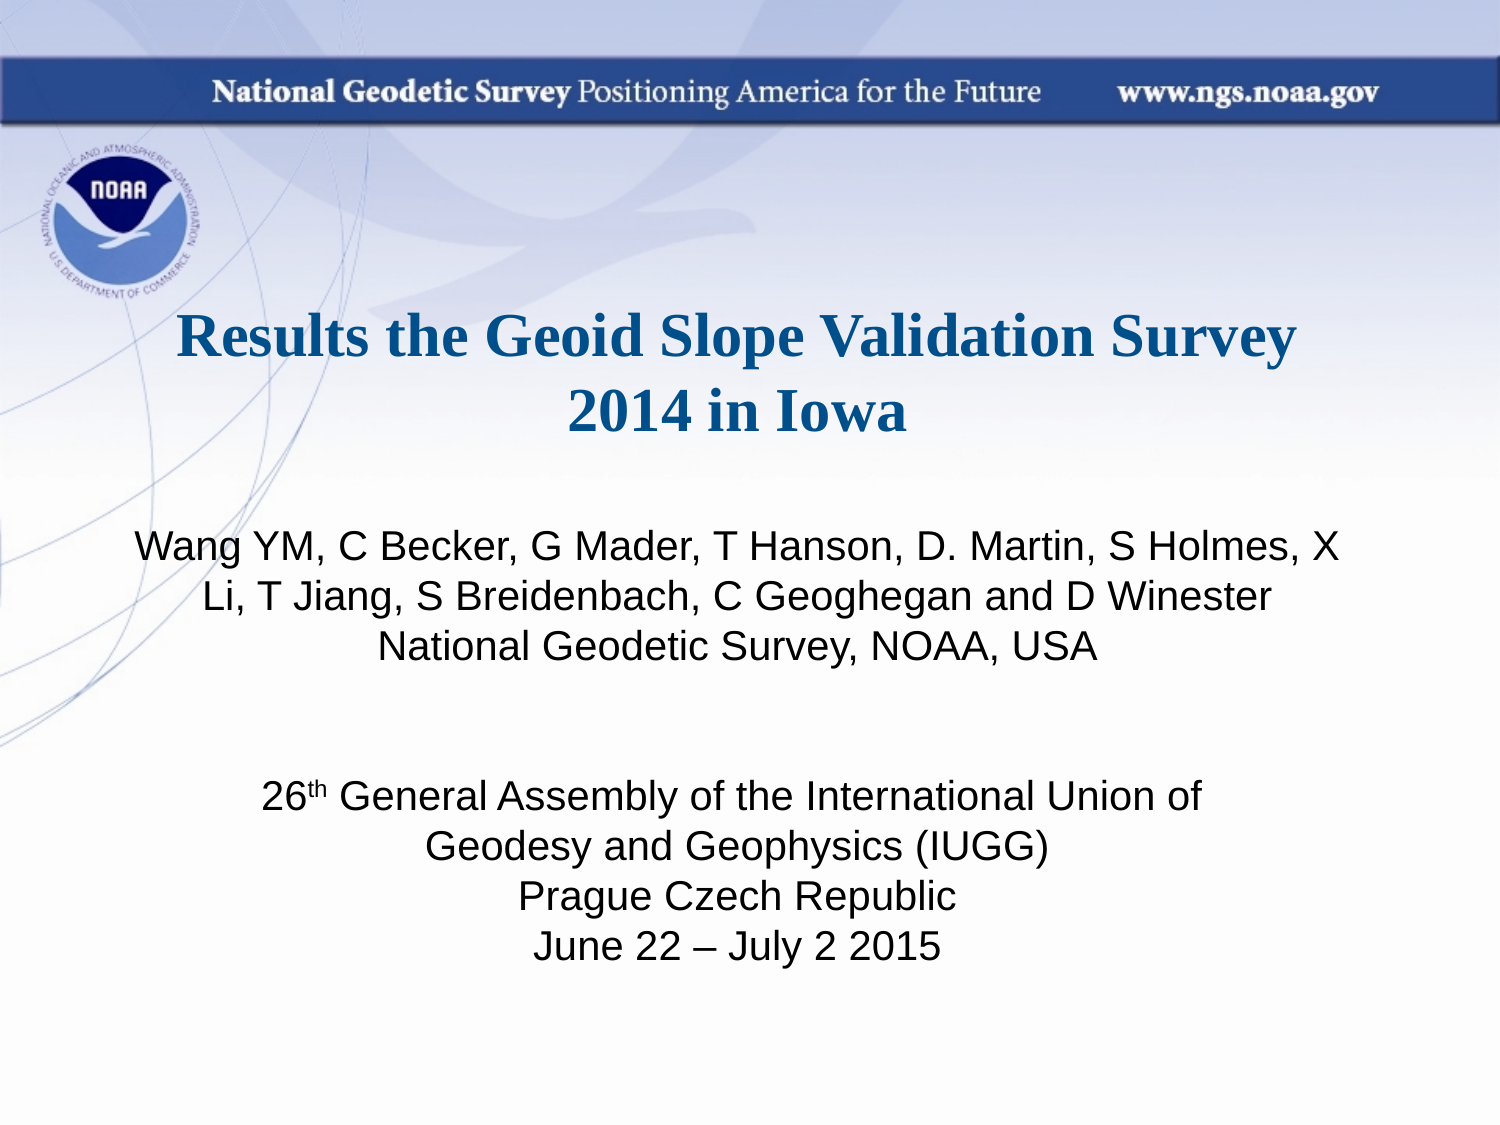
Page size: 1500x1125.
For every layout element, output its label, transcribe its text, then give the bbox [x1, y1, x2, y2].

picture [0, 0, 1500, 1125]
title Results the Geoid Slope Validation Survey 2014 in Iowa Wang YM, C Becker, G Mader, T Hanson, D. Martin, S Holmes, X Li, T Jiang, S Breidenbach, C Geoghegan and D Winester National Geodetic Survey, NOAA, USA 26th General Assembly of the International Union of Geodesy and Geophysics (IUGG) Prague Czech Republic June 22 – July 2 2015 [99, 350, 1375, 1063]
